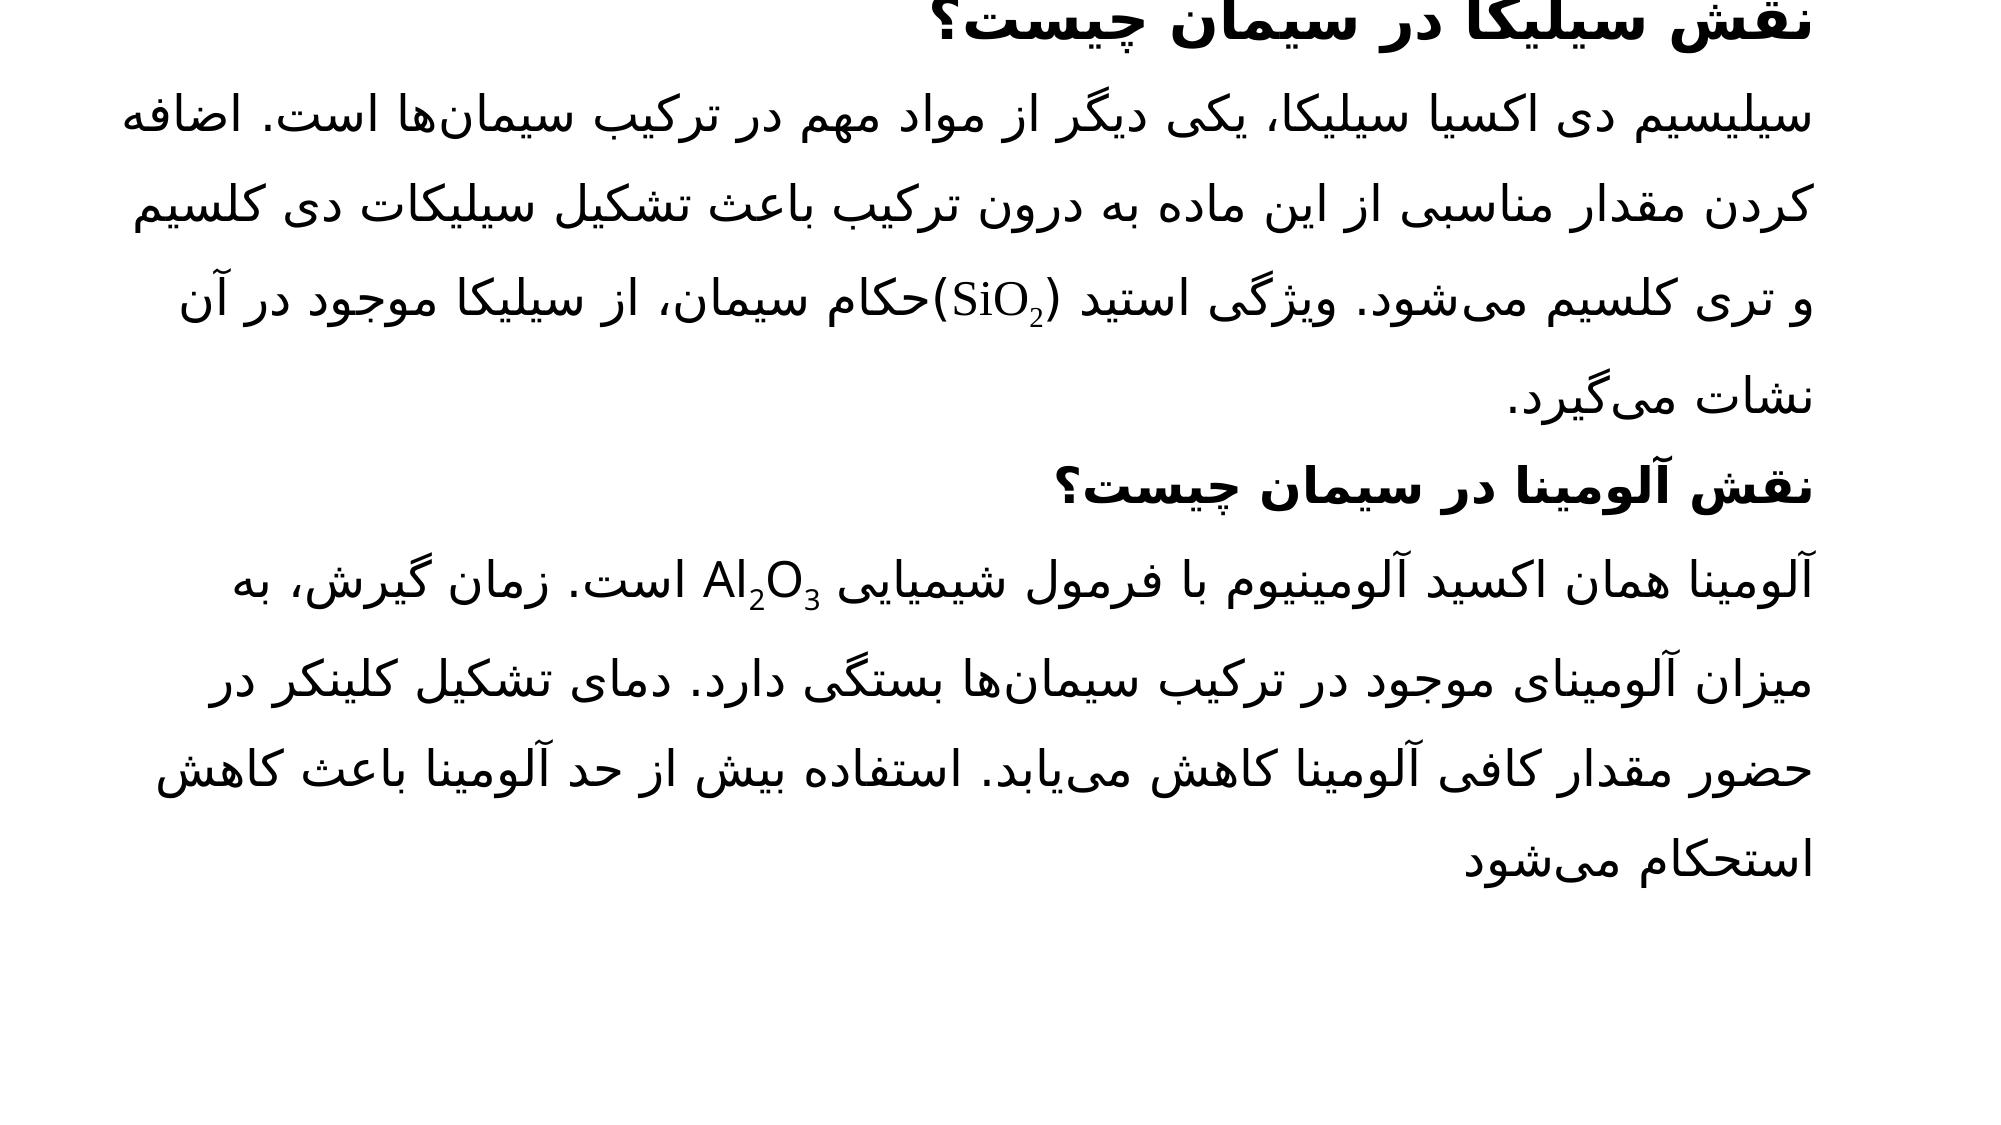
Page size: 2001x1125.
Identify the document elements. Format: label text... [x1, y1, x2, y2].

title نقش سیلیکا در سیمان چیست؟ سیلیسیم دی اکسیا سیلیکا، یکی دیگر از مواد مهم در ترکیب سیمان‌ها است. اضافه کردن مقدار مناسبی از این ماده به درون ترکیب باعث تشکیل سیلیکات دی کلسیم و تری کلسیم می‌شود. ویژگی استید (SiO2)حکام سیمان، از سیلیکا موجود در آن نشات می‌گیرد. نقش آلومینا در سیمان چیست؟ آلومینا همان اکسید آلومینیوم با فرمول شیمیایی Al2O3 است. زمان گیرش، به میزان آلومینای موجود در ترکیب سیمان‌ها بستگی دارد. دمای تشکیل کلینکر در حضور مقدار کافی آلومینا کاهش می‌یابد. استفاده بیش از حد آلومینا باعث کاهش استحکام می‌شود [105, 25, 1831, 867]
